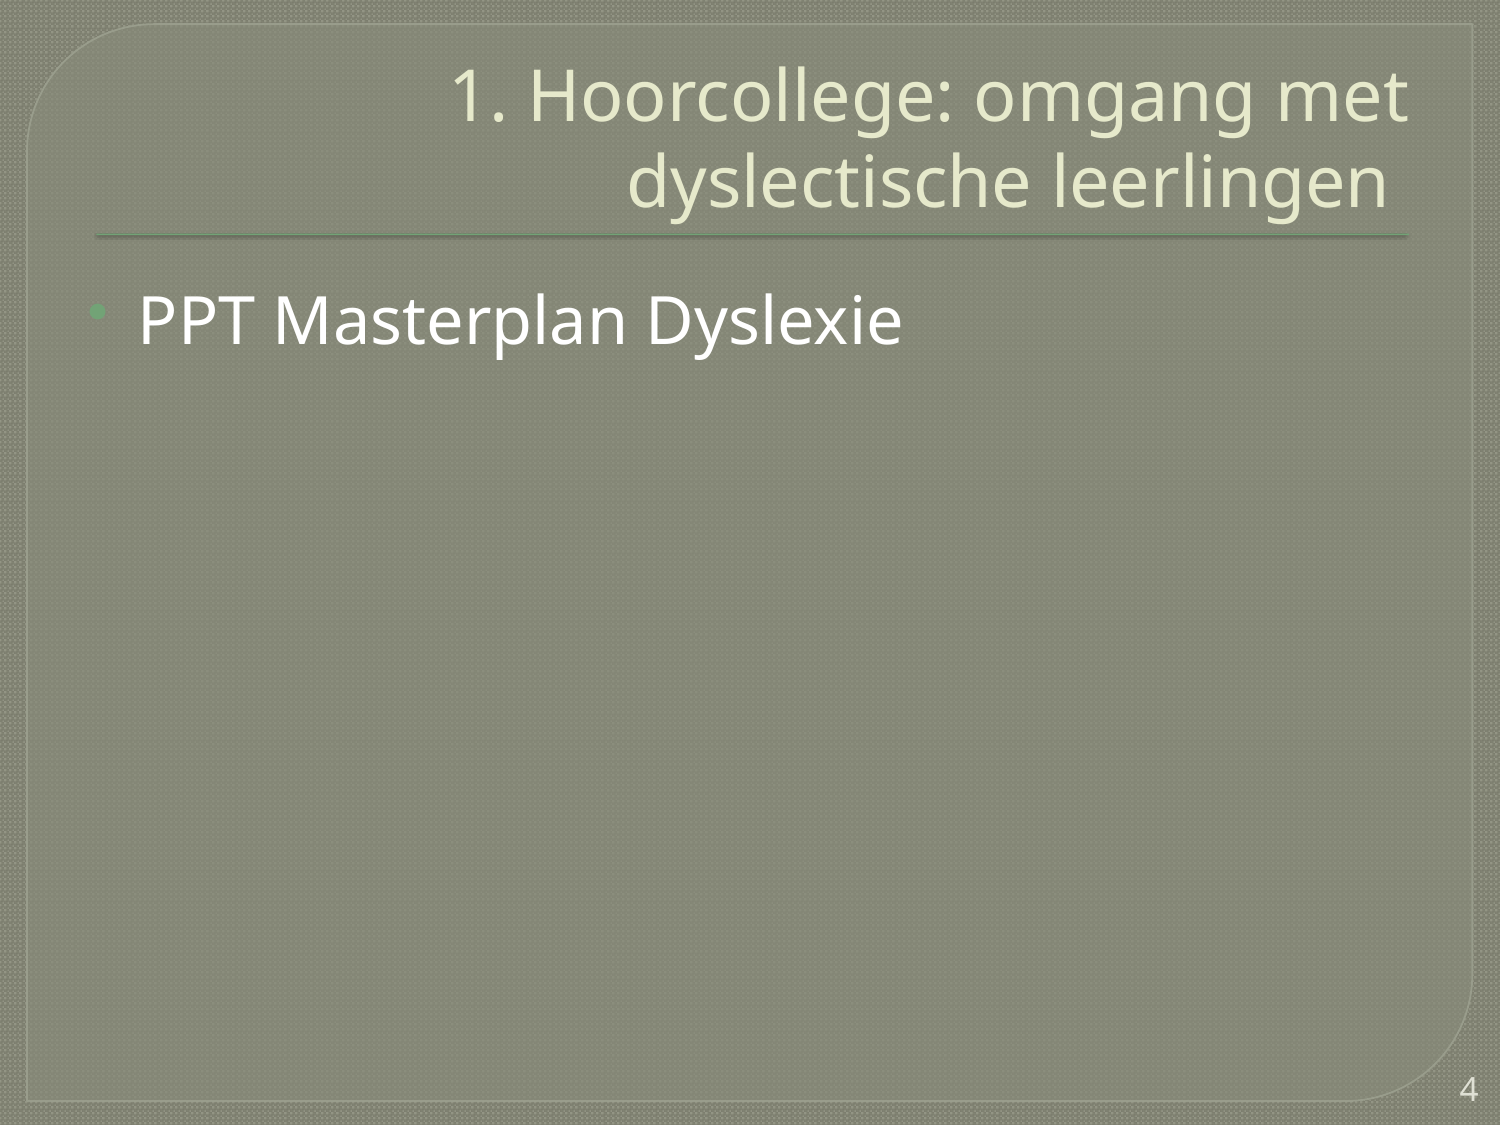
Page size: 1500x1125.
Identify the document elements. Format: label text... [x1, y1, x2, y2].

title 1. Hoorcollege: omgang met dyslectische leerlingen [75, 41, 1425, 230]
slide_number 4 [1417, 1068, 1494, 1114]
list PPT Masterplan Dyslexie [75, 270, 1425, 1013]
